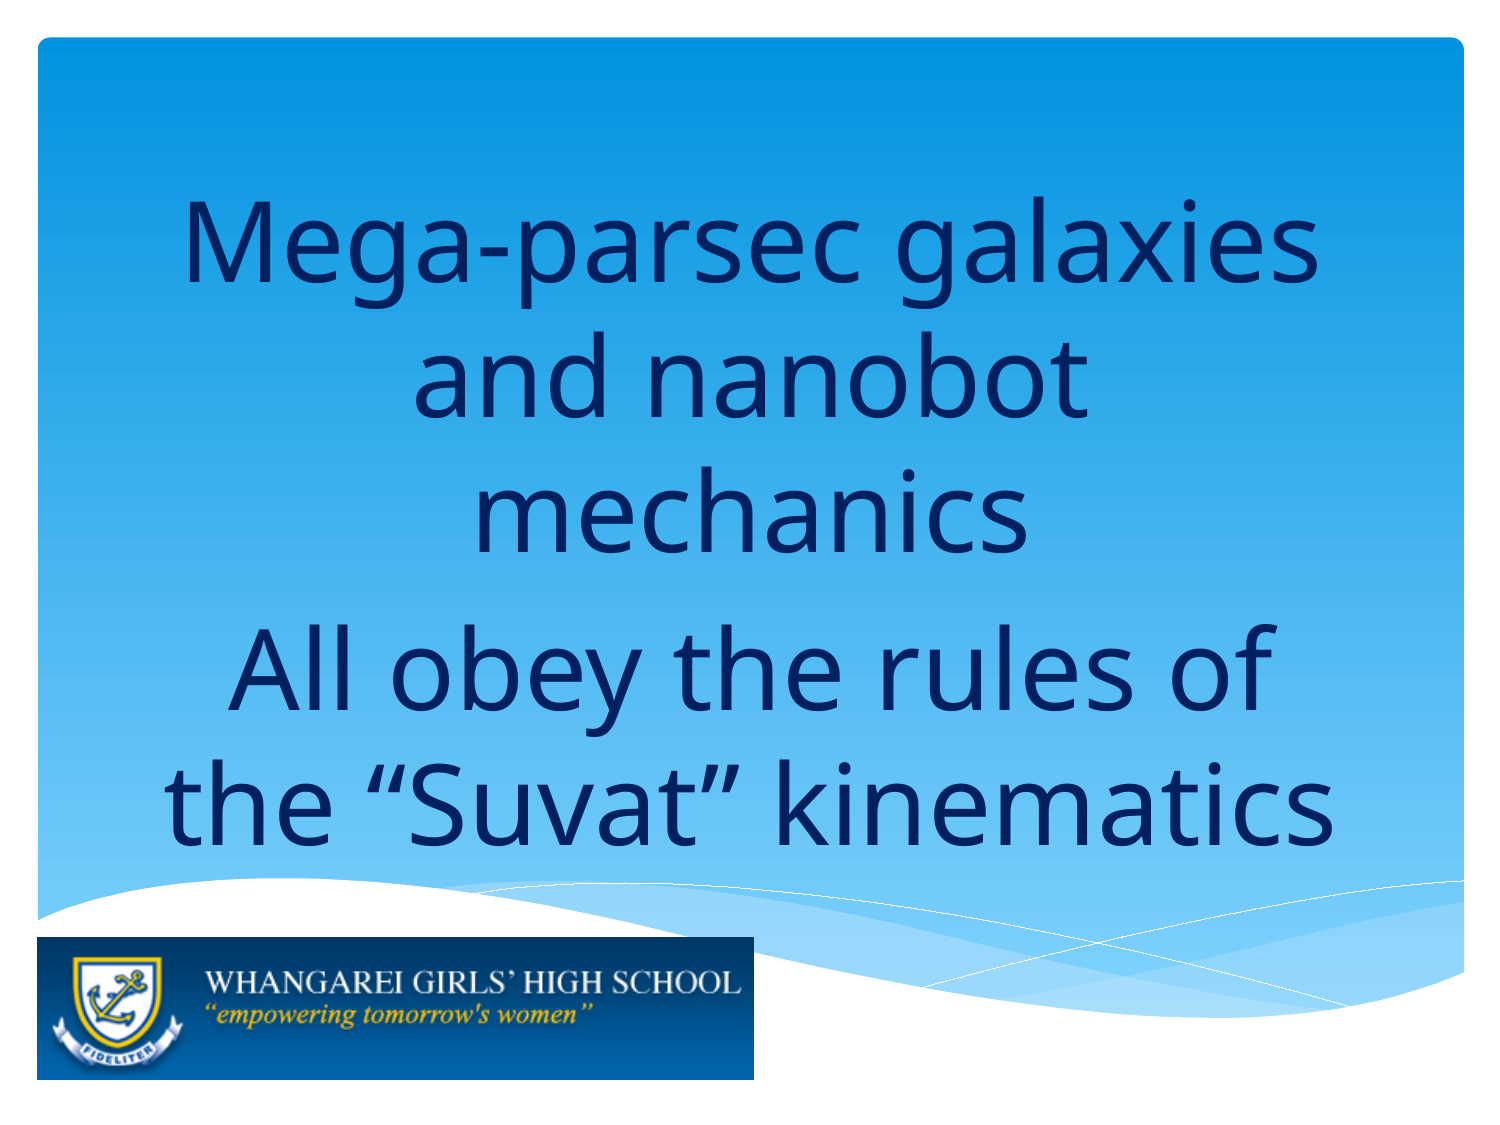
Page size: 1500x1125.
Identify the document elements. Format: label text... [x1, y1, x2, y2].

picture [37, 937, 754, 1080]
text_box Mega-parsec galaxies and nanobot mechanics All obey the rules of the “Suvat” kinematics [124, 162, 1377, 907]
